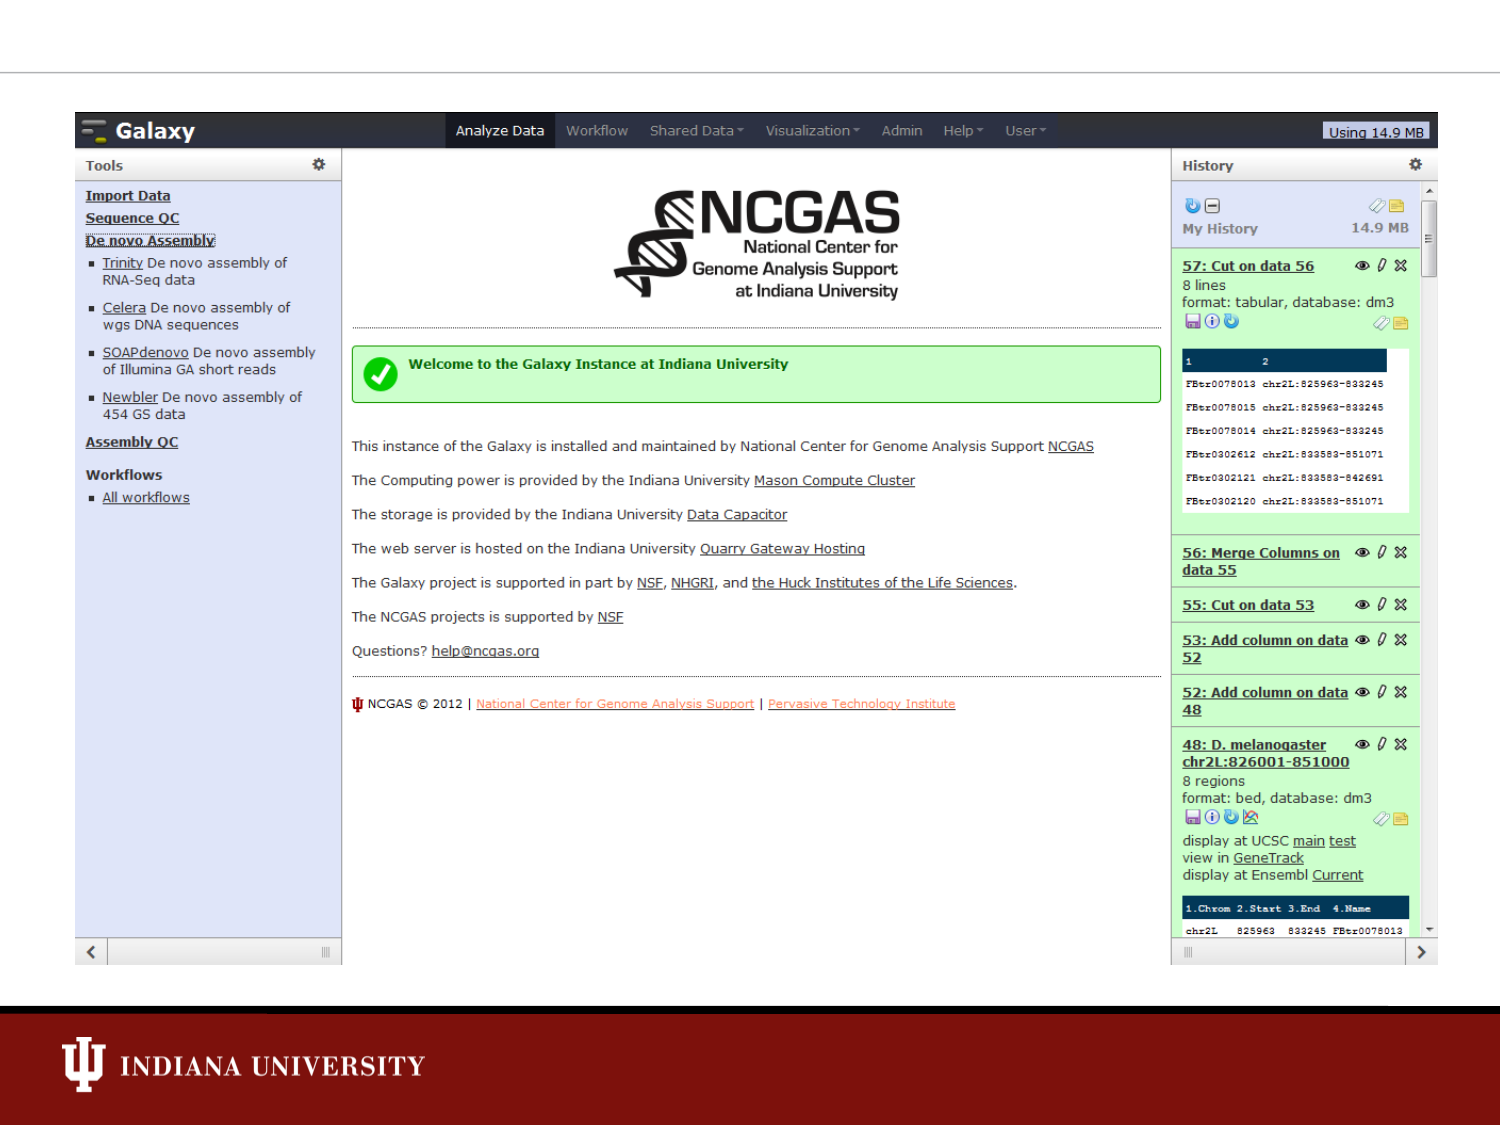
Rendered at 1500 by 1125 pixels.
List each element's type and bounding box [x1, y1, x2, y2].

list [74, 112, 1439, 965]
picture [62, 1037, 425, 1098]
